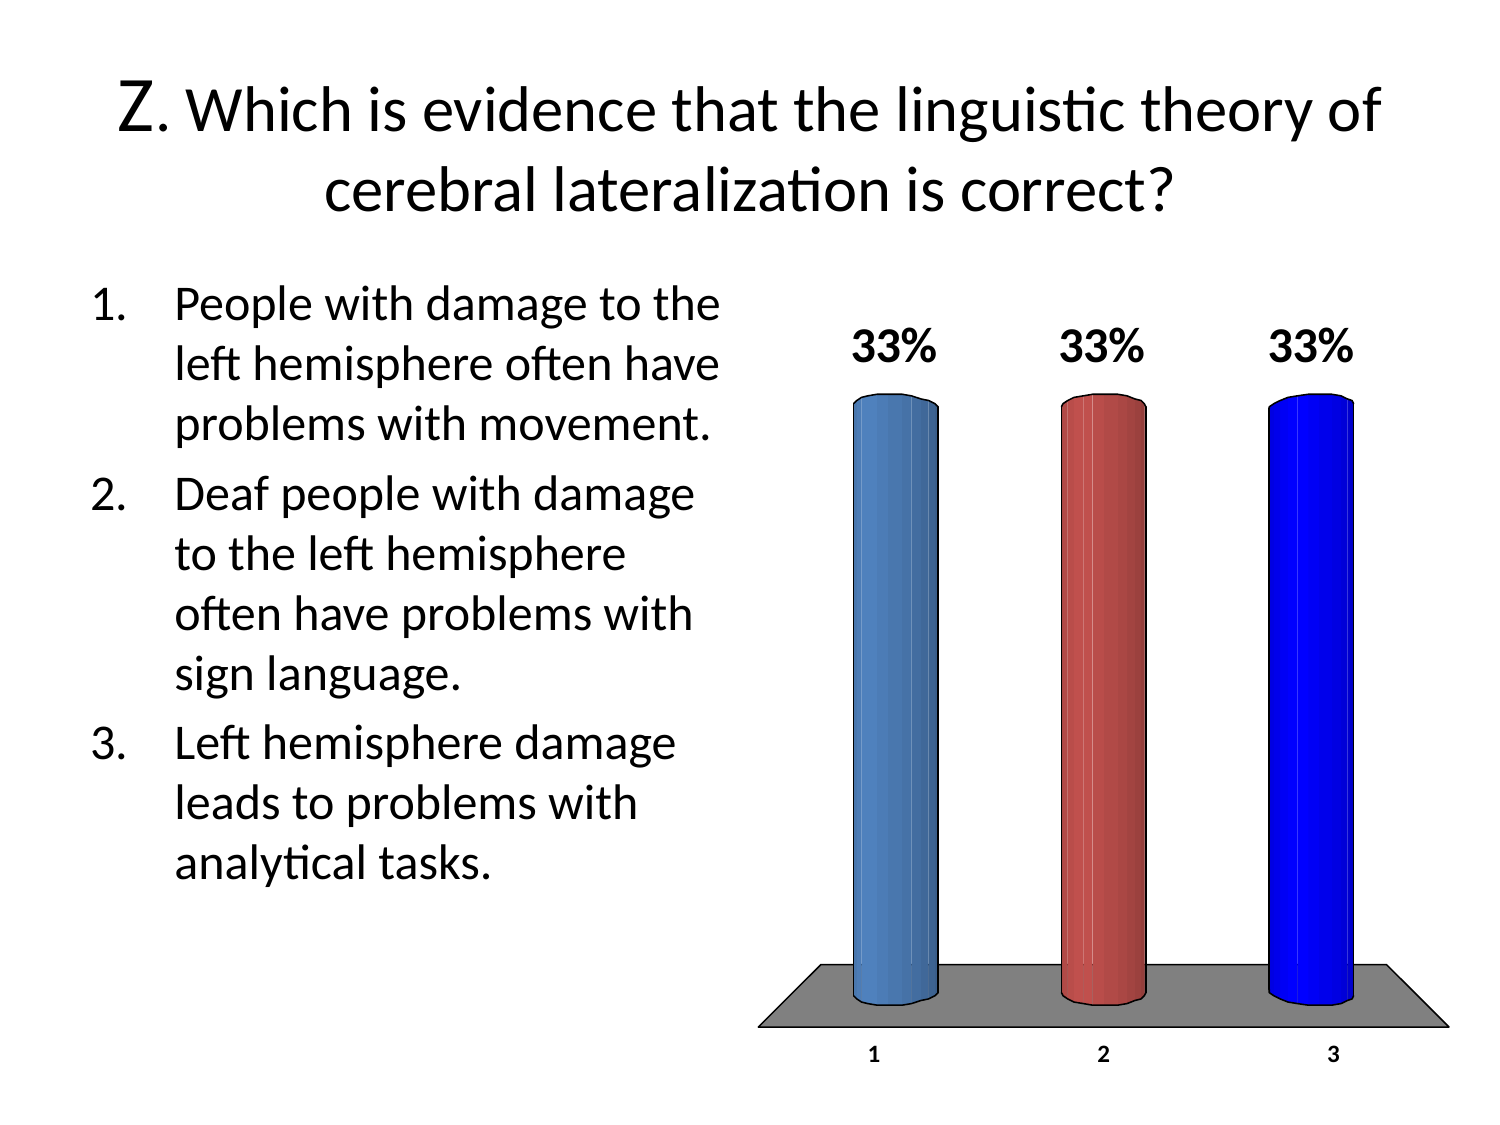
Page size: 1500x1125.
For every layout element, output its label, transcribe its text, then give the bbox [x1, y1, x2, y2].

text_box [739, 270, 1490, 1115]
title Z. Which is evidence that the linguistic theory of cerebral lateralization is correct? [75, 45, 1425, 233]
list People with damage to the left hemisphere often have problems with movement. Deaf people with damage to the left hemisphere often have problems with sign language. Left hemisphere damage leads to problems with analytical tasks. [75, 262, 750, 1005]
